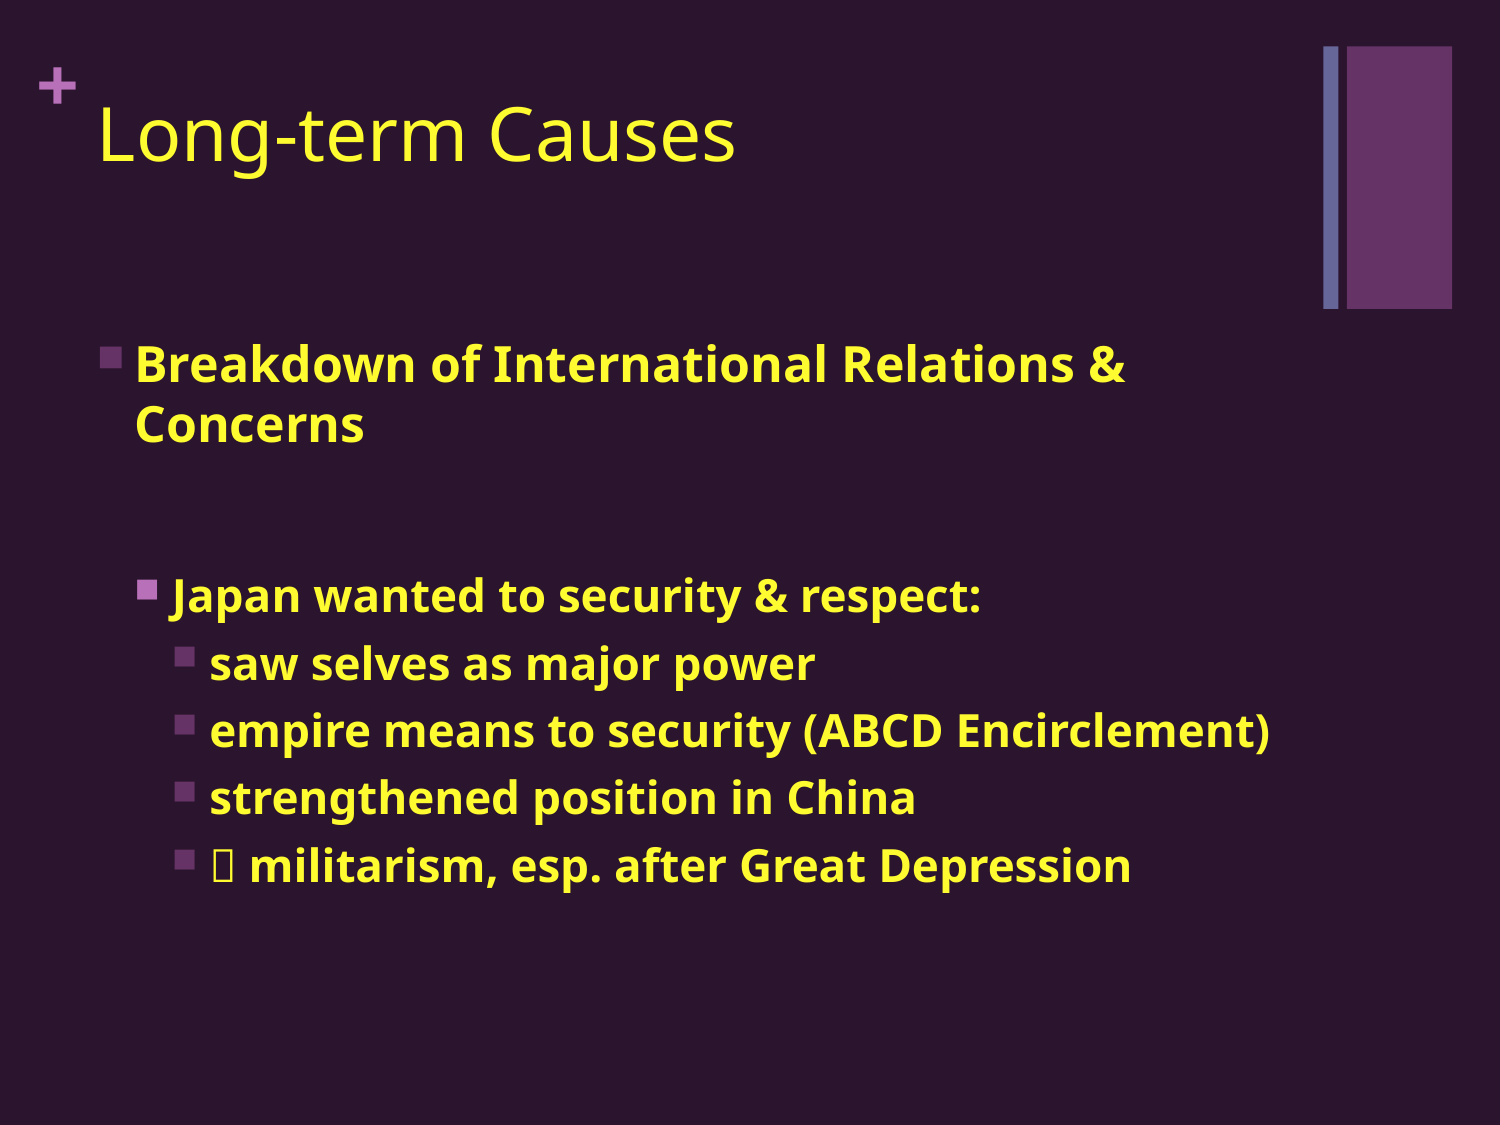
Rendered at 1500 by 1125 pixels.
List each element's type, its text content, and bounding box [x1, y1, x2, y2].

title Long-term Causes [81, 79, 1322, 263]
list Breakdown of International Relations & Concerns Japan wanted to security & respect: saw selves as major power empire means to security (ABCD Encirclement) strengthened position in China  militarism, esp. after Great Depression [81, 324, 1322, 1005]
